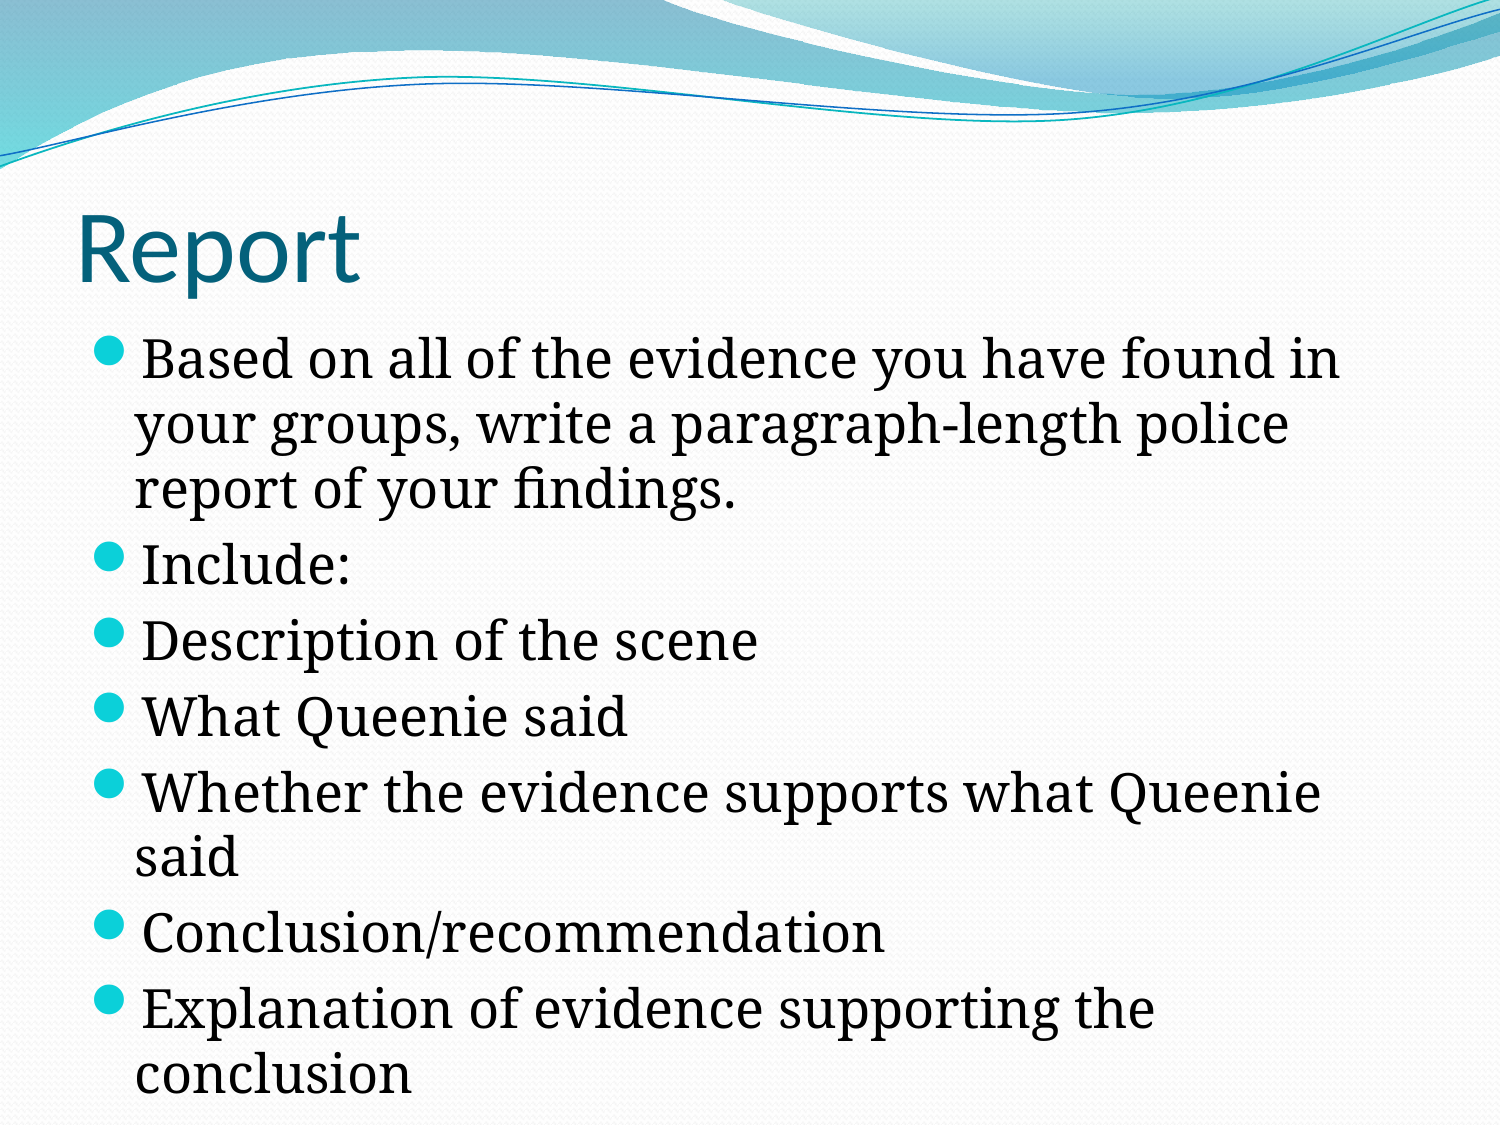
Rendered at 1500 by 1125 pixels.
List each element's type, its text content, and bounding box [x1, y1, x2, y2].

title Report [75, 115, 1425, 303]
list Based on all of the evidence you have found in your groups, write a paragraph-length police report of your findings. Include: Description of the scene What Queenie said Whether the evidence supports what Queenie said Conclusion/recommendation Explanation of evidence supporting the conclusion [75, 317, 1425, 1038]
